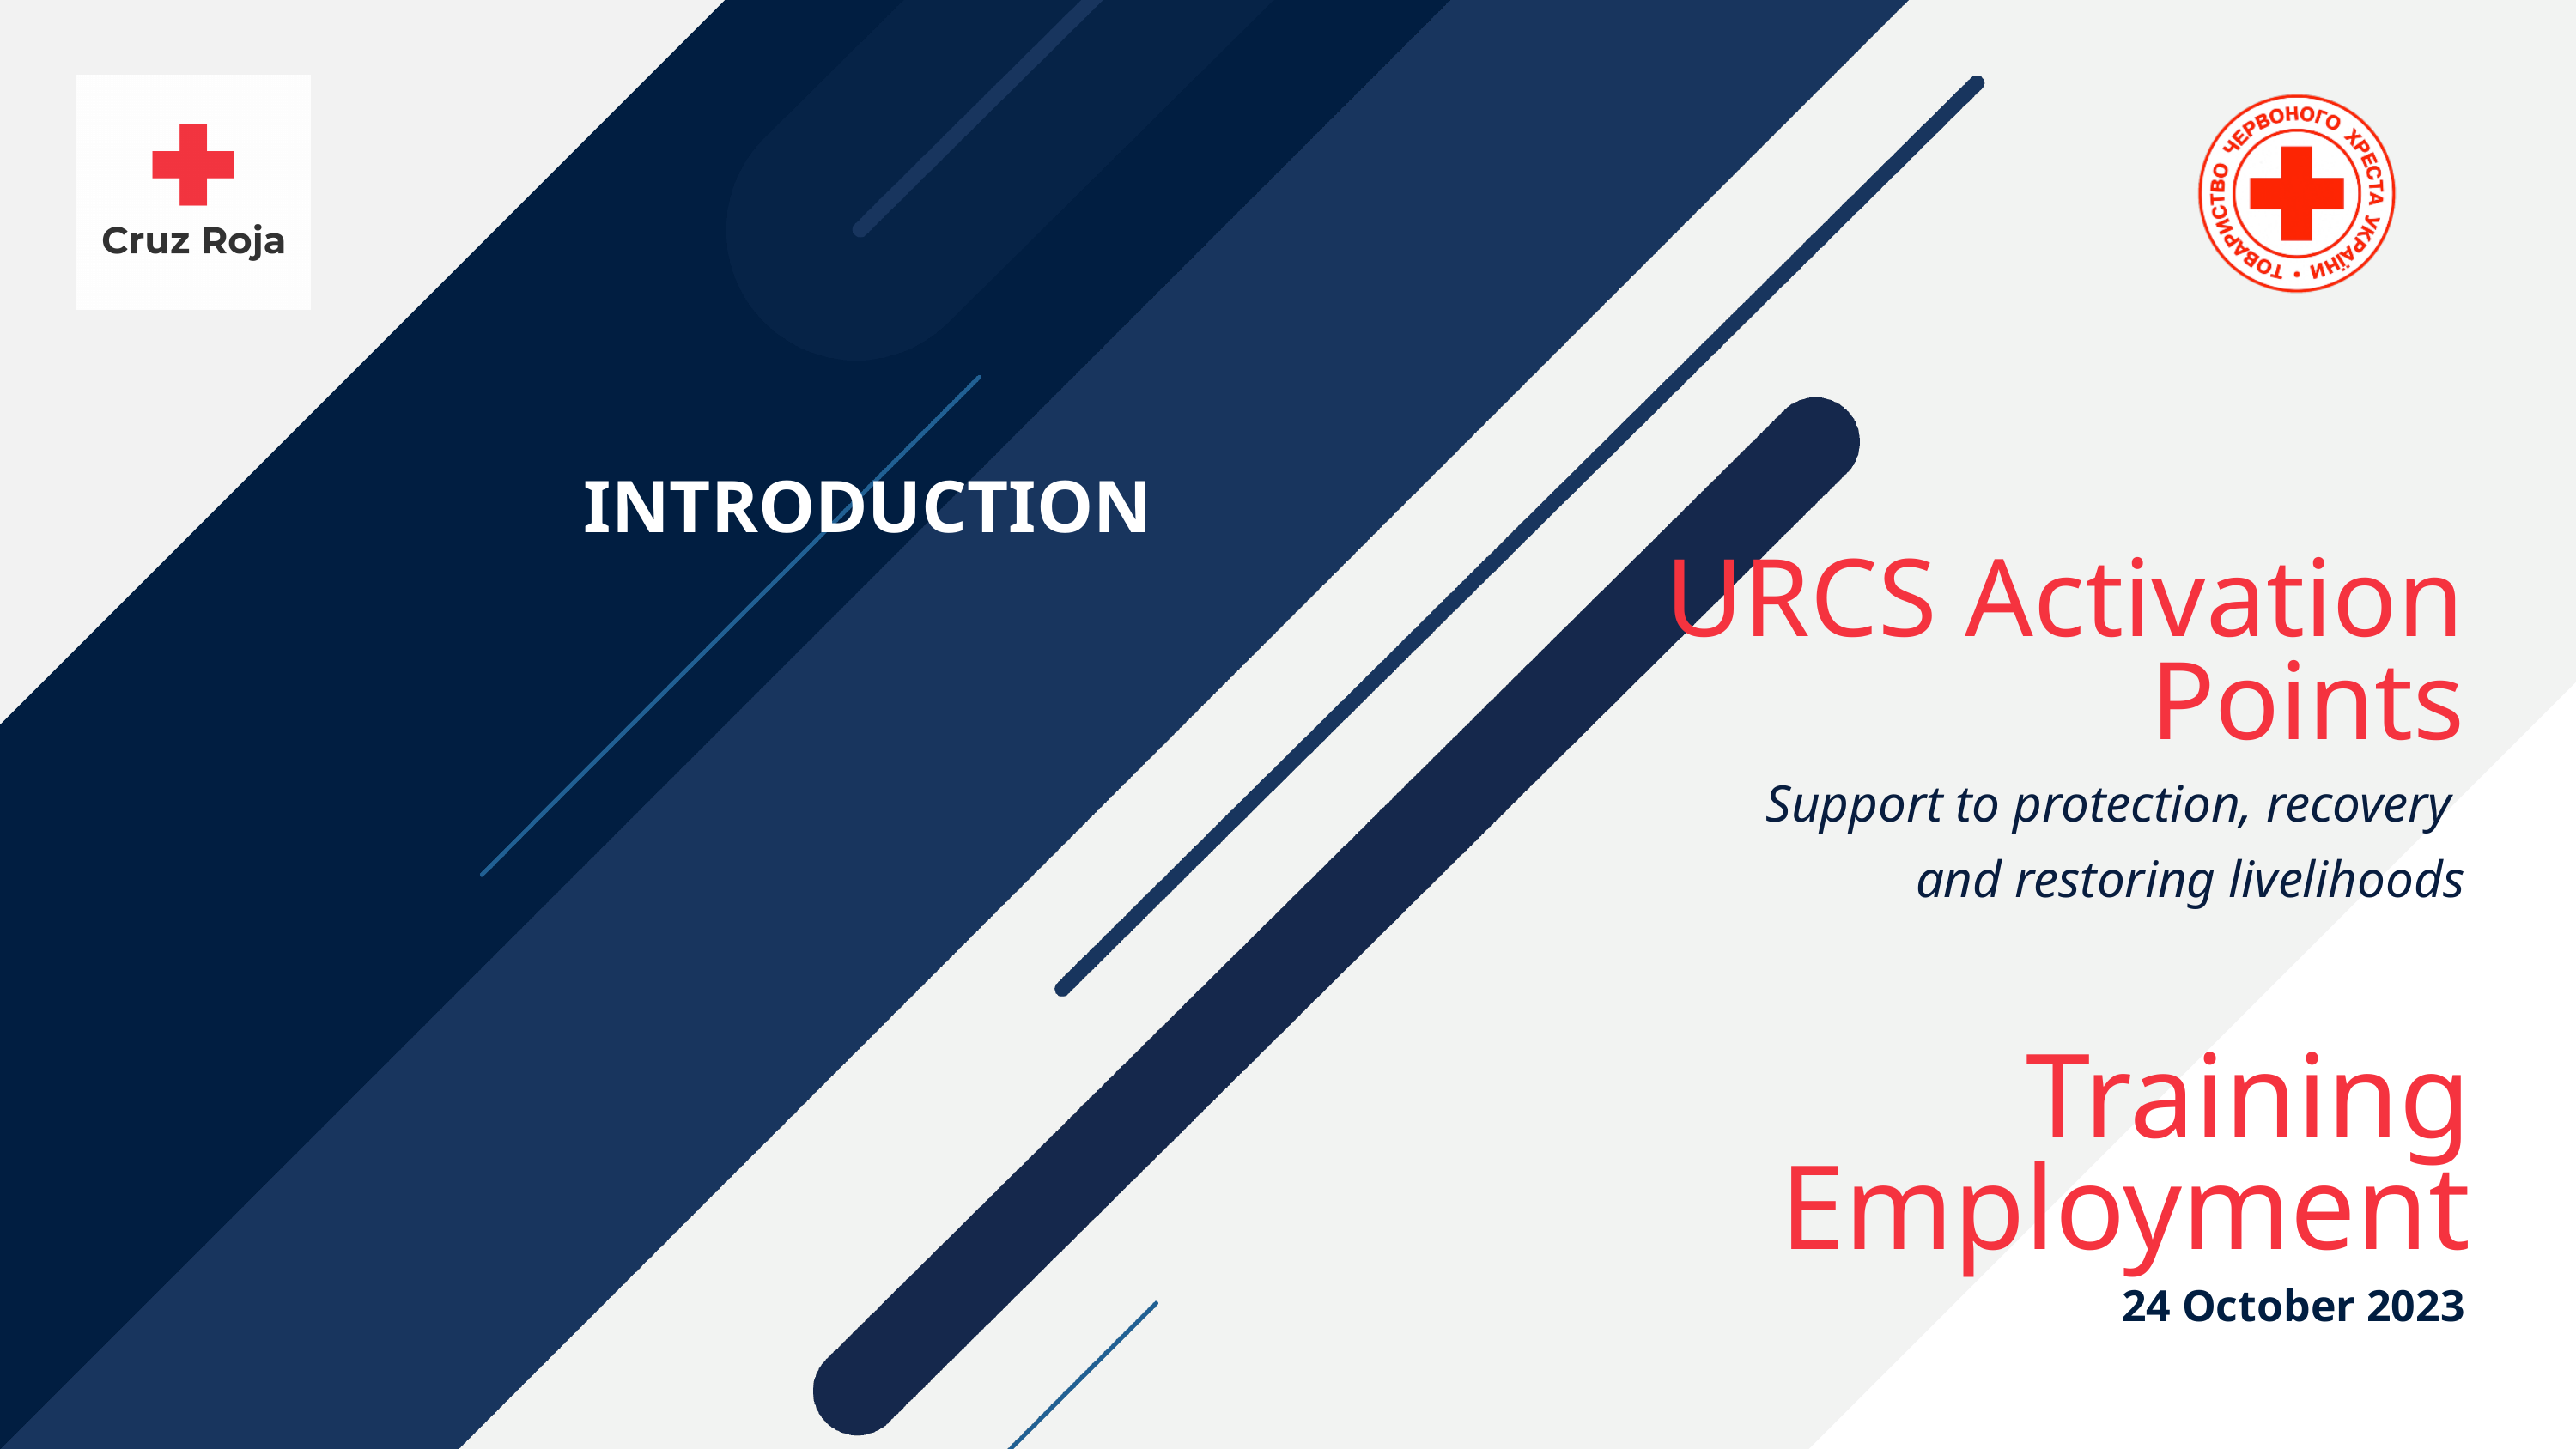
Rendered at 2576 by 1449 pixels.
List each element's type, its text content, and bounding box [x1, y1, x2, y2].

picture [76, 75, 311, 310]
text_box INTRODUCTION [460, 454, 1275, 554]
picture [0, 0, 2476, 1449]
list URCS Activation Points Support to protection, recovery and restoring livelihoods [1564, 547, 2472, 930]
text_box Training Employment [1419, 930, 2478, 1410]
